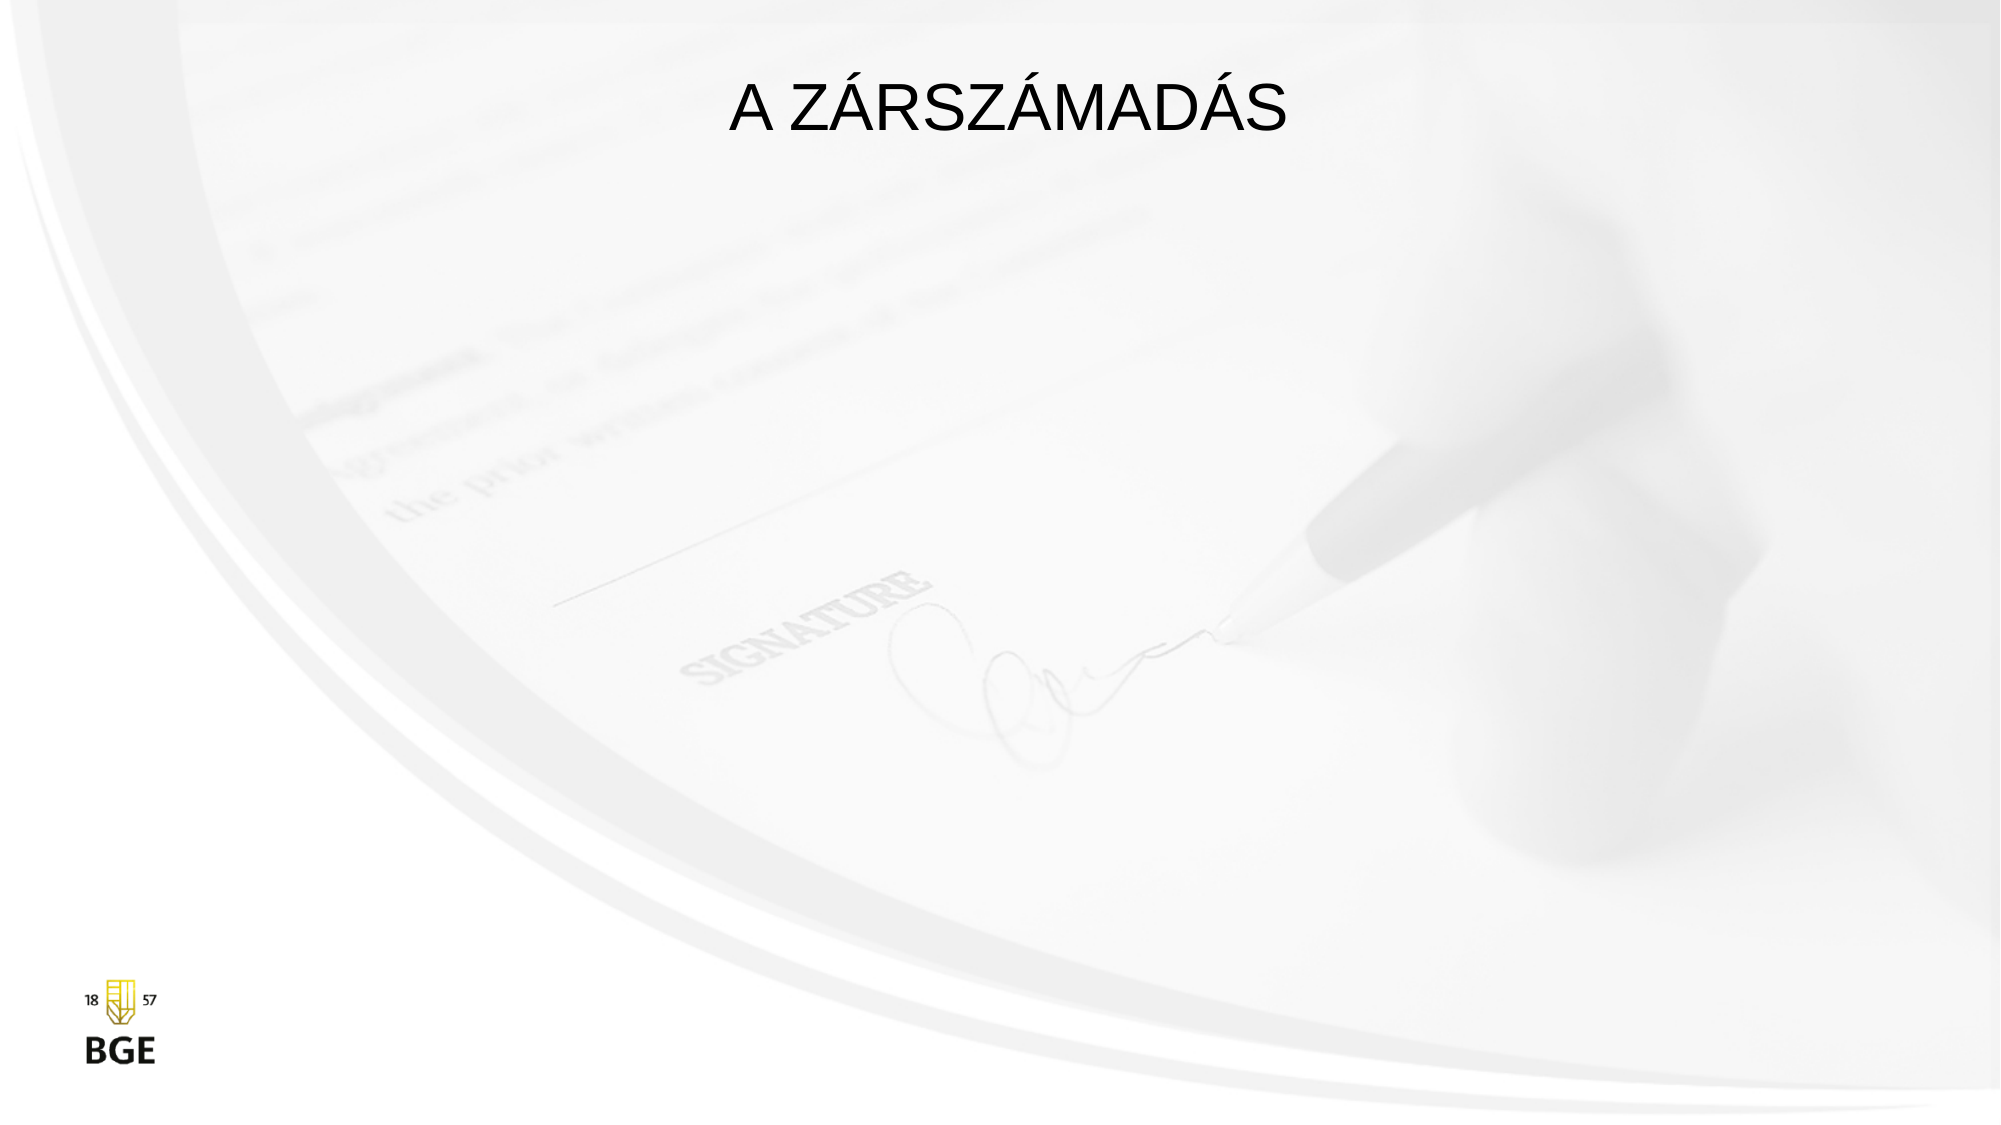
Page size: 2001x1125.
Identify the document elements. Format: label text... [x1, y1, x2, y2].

picture [0, 0, 2001, 1125]
text_box A ZÁRSZÁMADÁS [715, 56, 1305, 152]
